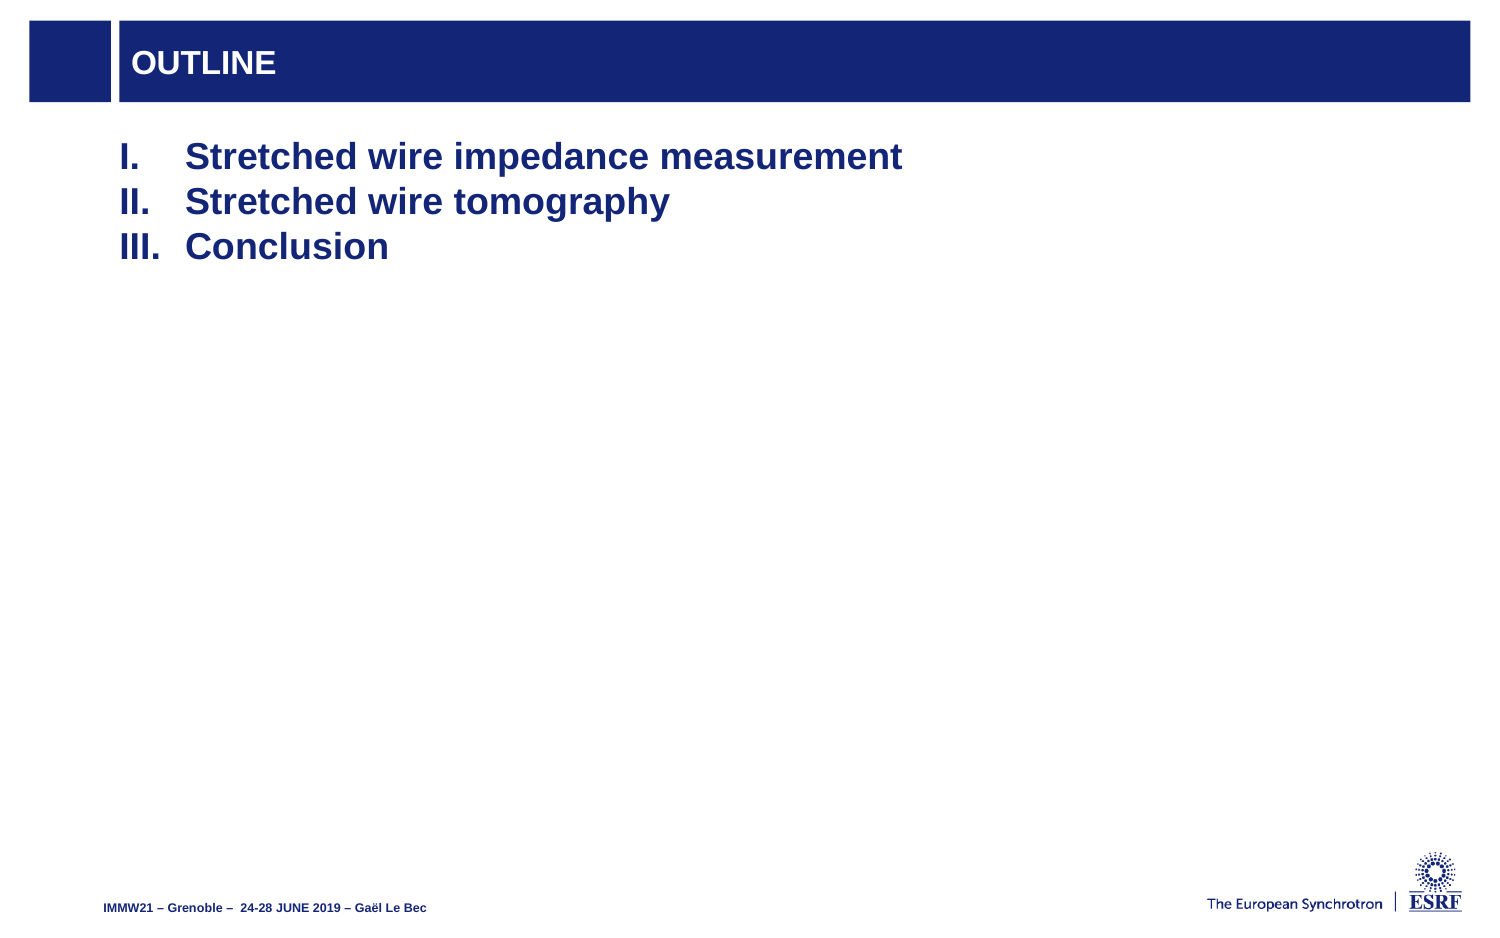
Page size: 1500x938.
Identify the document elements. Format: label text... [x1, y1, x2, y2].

picture [1175, 831, 1500, 938]
list Stretched wire impedance measurement Stretched wire tomography Conclusion [119, 132, 1471, 843]
footer IMMW21 – Grenoble – 24-28 JUNE 2019 – Gaël Le Bec [103, 886, 1108, 916]
title Outline [119, 20, 1471, 103]
